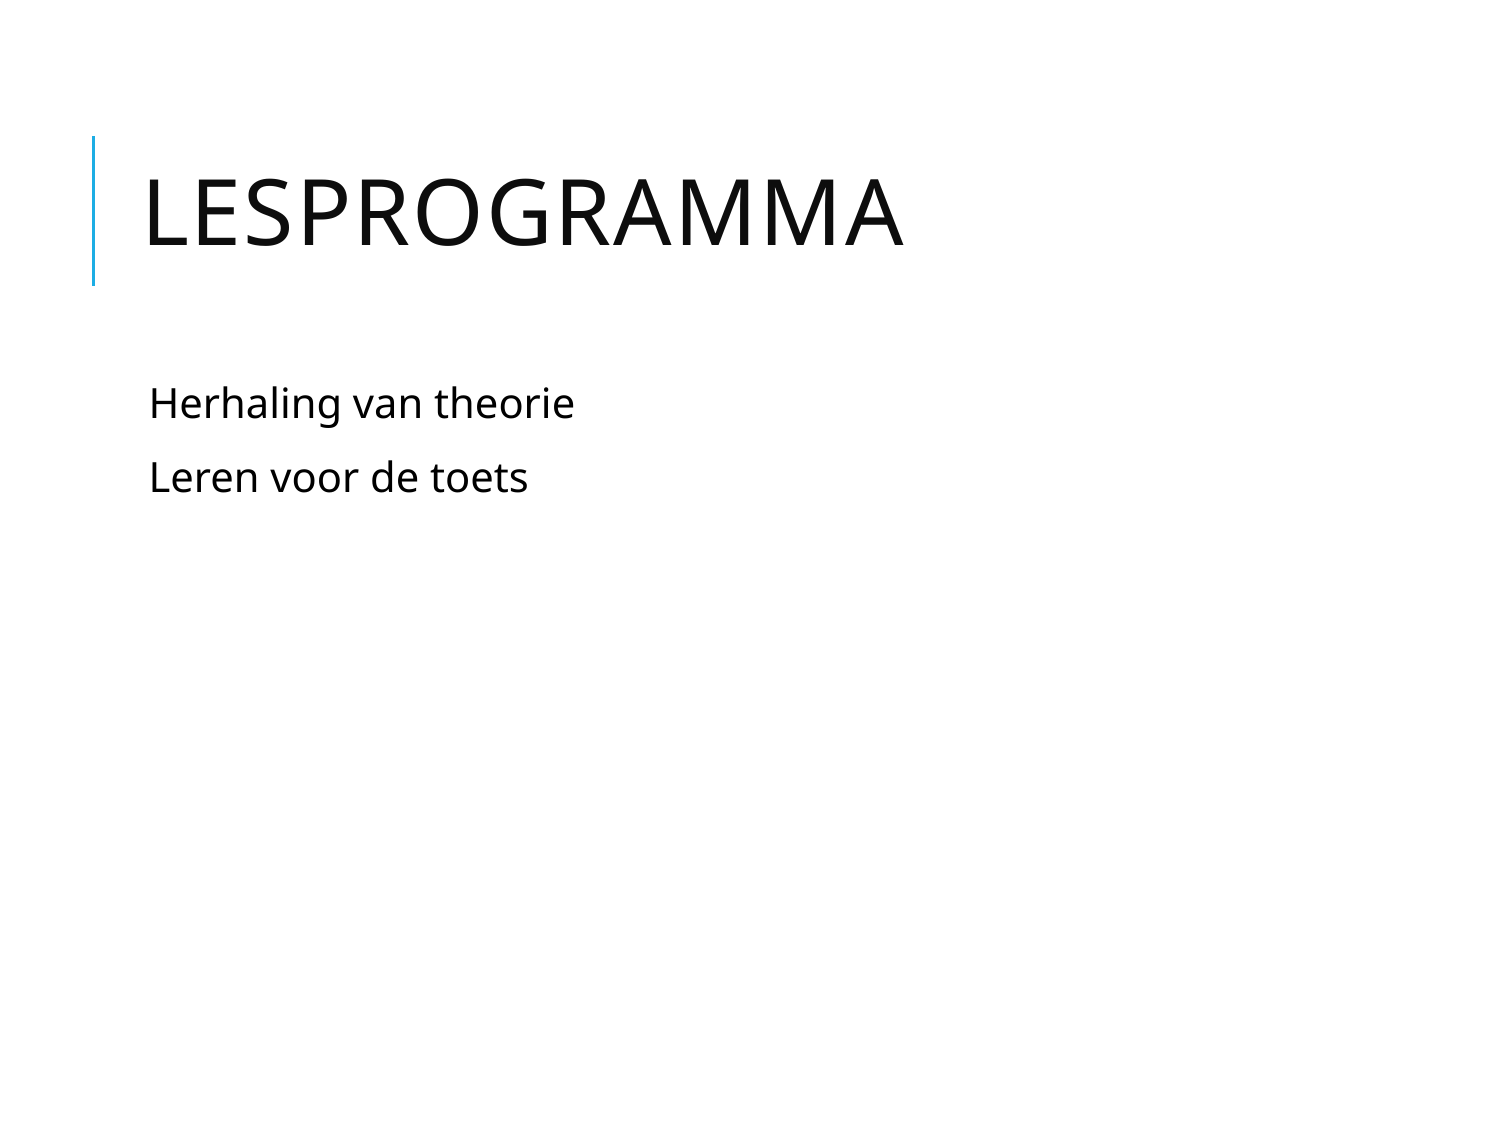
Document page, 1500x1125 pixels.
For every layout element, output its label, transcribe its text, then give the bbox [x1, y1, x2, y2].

title Lesprogramma [126, 96, 1322, 342]
list Herhaling van theorie Leren voor de toets [126, 375, 1322, 1035]
